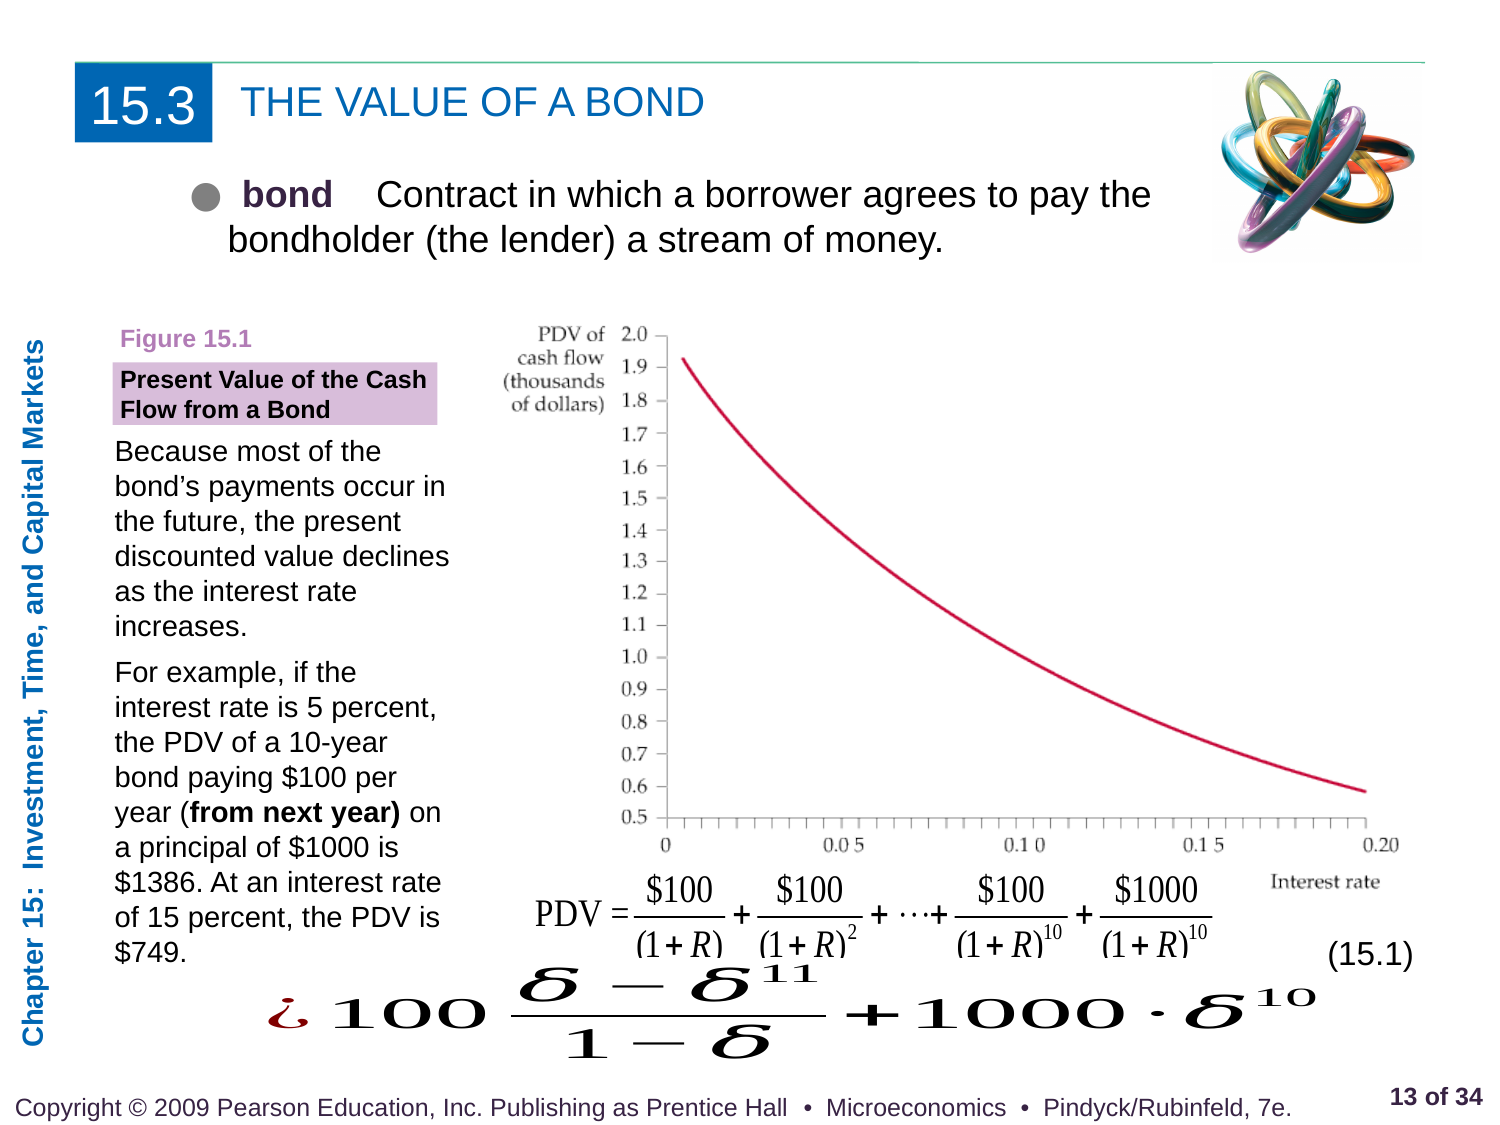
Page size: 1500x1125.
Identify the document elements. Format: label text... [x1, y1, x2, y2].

picture [493, 312, 1413, 958]
text_box Figure 15.1 [112, 312, 438, 363]
text_box ● bond Contract in which a borrower agrees to pay the bondholder (the lender) a stream of money. [174, 162, 1213, 268]
picture [1212, 63, 1422, 263]
text_box (15.1) [1312, 924, 1438, 986]
text_box Present Value of the Cash Flow from a Bond [112, 363, 438, 425]
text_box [74, 62, 1425, 143]
text_box Because most of the bond’s payments occur in the future, the present discounted value declines as the interest rate increases. For example, if the interest rate is 5 percent, the PDV of a 10-year bond paying $100 per year (from next year) on a principal of $1000 is $1386. At an interest rate of 15 percent, the PDV is $749. [99, 424, 475, 963]
